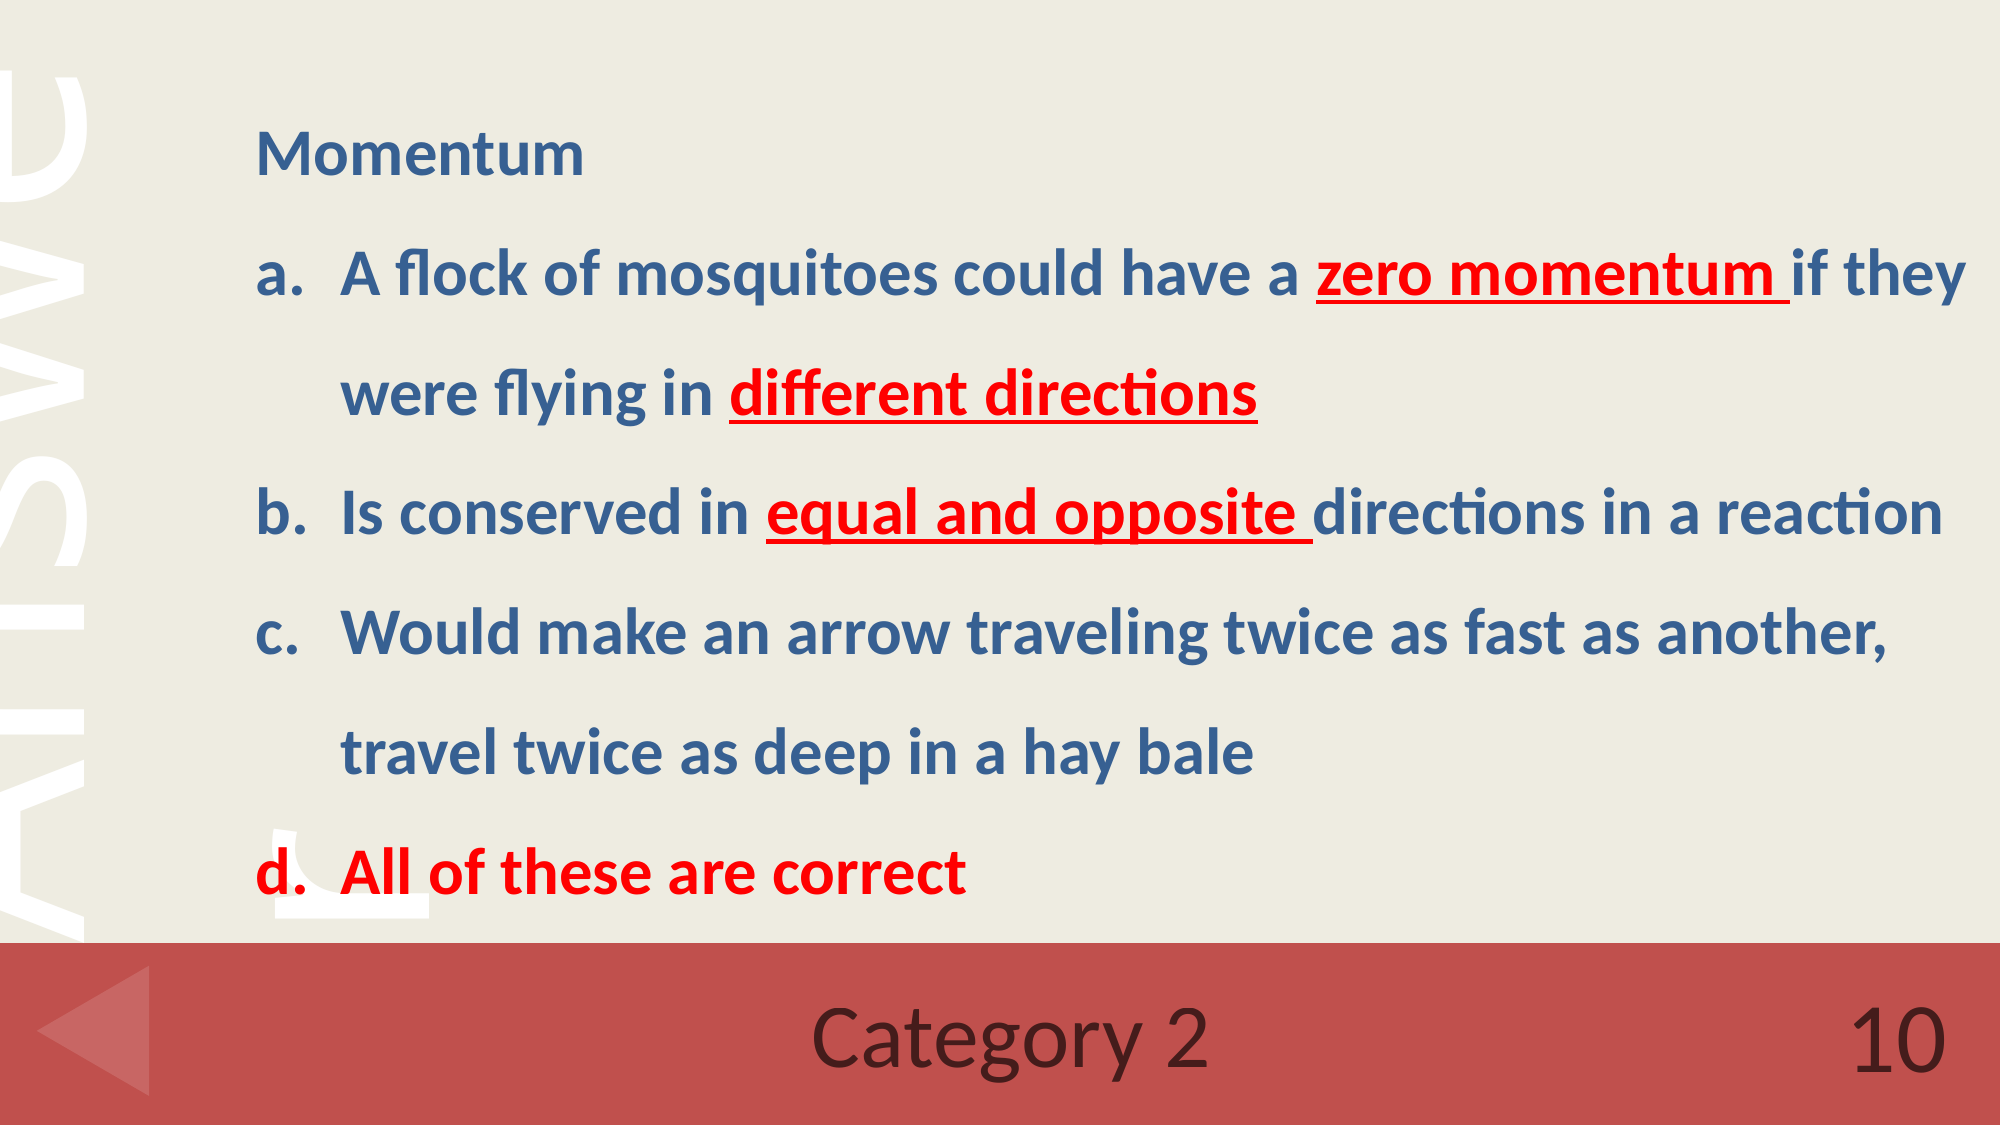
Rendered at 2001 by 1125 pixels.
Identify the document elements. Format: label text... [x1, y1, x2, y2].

list Momentum A flock of mosquitoes could have a zero momentum if they were flying in different directions Is conserved in equal and opposite directions in a reaction Would make an arrow traveling twice as fast as another, travel twice as deep in a hay bale All of these are correct [240, 157, 2000, 820]
title Category 2 [111, 937, 1912, 1125]
list 10 [1912, 967, 1963, 1097]
